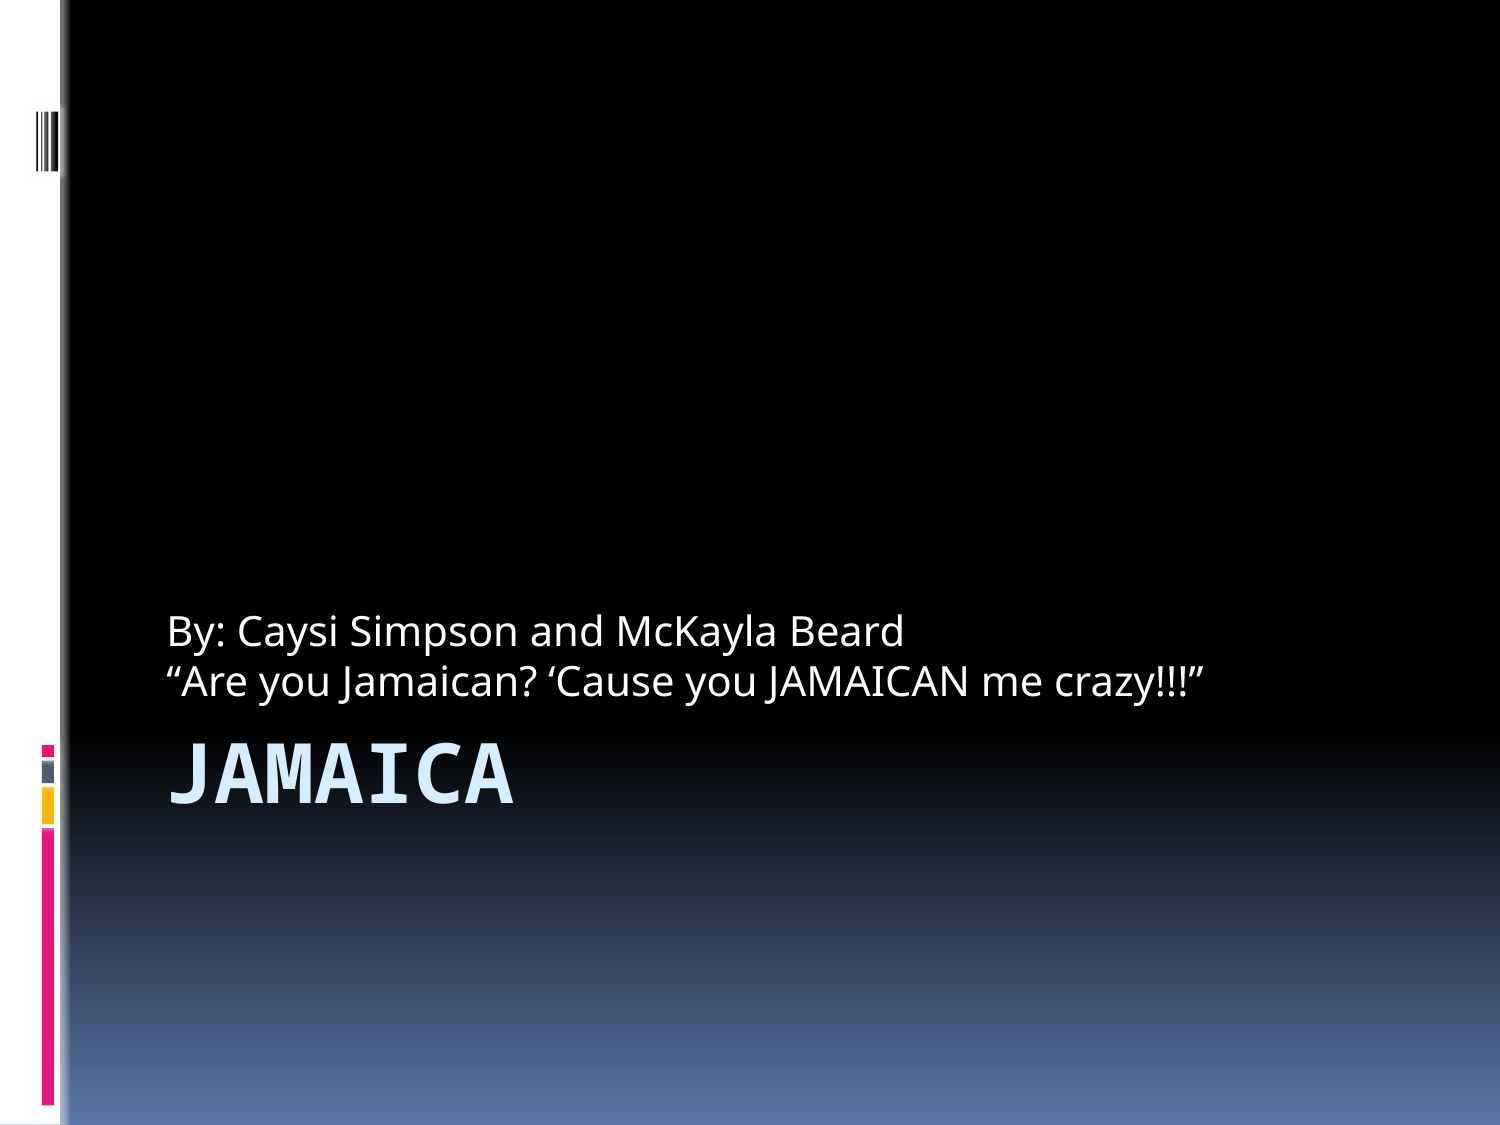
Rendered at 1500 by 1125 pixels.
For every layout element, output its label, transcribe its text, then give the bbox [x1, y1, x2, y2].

title Jamaica [150, 713, 1425, 1037]
subtitle By: Caysi Simpson and McKayla Beard “Are you Jamaican? ‘Cause you JAMAICAN me crazy!!!” [150, 464, 1425, 713]
